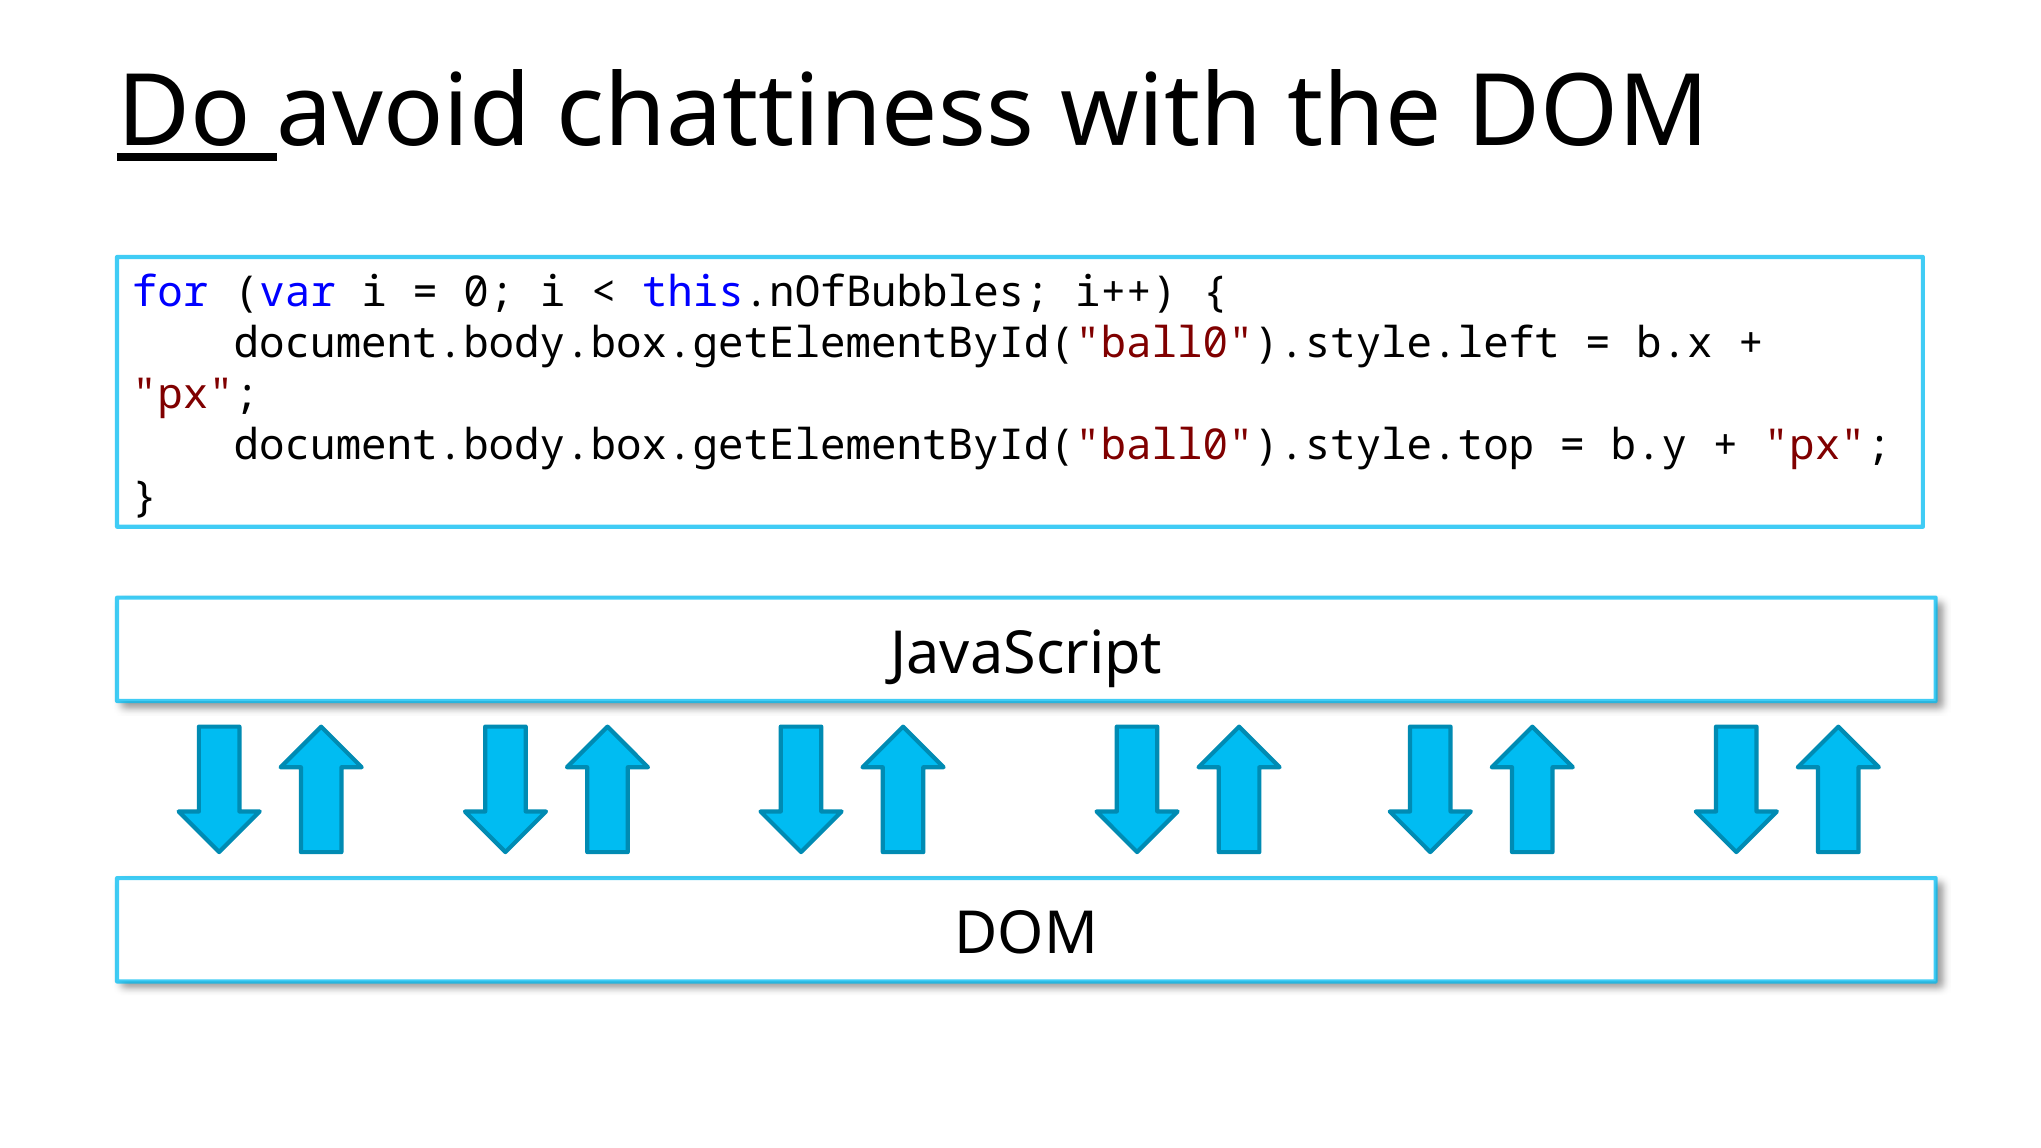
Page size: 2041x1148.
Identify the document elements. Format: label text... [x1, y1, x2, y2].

text_box [278, 724, 364, 855]
title Do avoid chattiness with the DOM [87, 38, 1953, 164]
text_box [1693, 724, 1779, 855]
text_box [1387, 724, 1473, 855]
text_box [463, 724, 548, 855]
text_box [1795, 724, 1881, 855]
text_box [860, 724, 946, 855]
text_box [758, 724, 844, 855]
text_box [1196, 724, 1282, 855]
text_box [1094, 724, 1180, 855]
text_box JavaScript [115, 596, 1938, 703]
text_box [564, 724, 650, 855]
text_box [1489, 724, 1575, 855]
text_box [176, 724, 262, 855]
text_box for (var i = 0; i < this.nOfBubbles; i++) { document.body.box.getElementById("ball0").style.left = b.x + "px"; document.body.box.getElementById("ball0").style.top = b.y + "px"; } [115, 255, 1925, 529]
text_box DOM [115, 876, 1938, 984]
